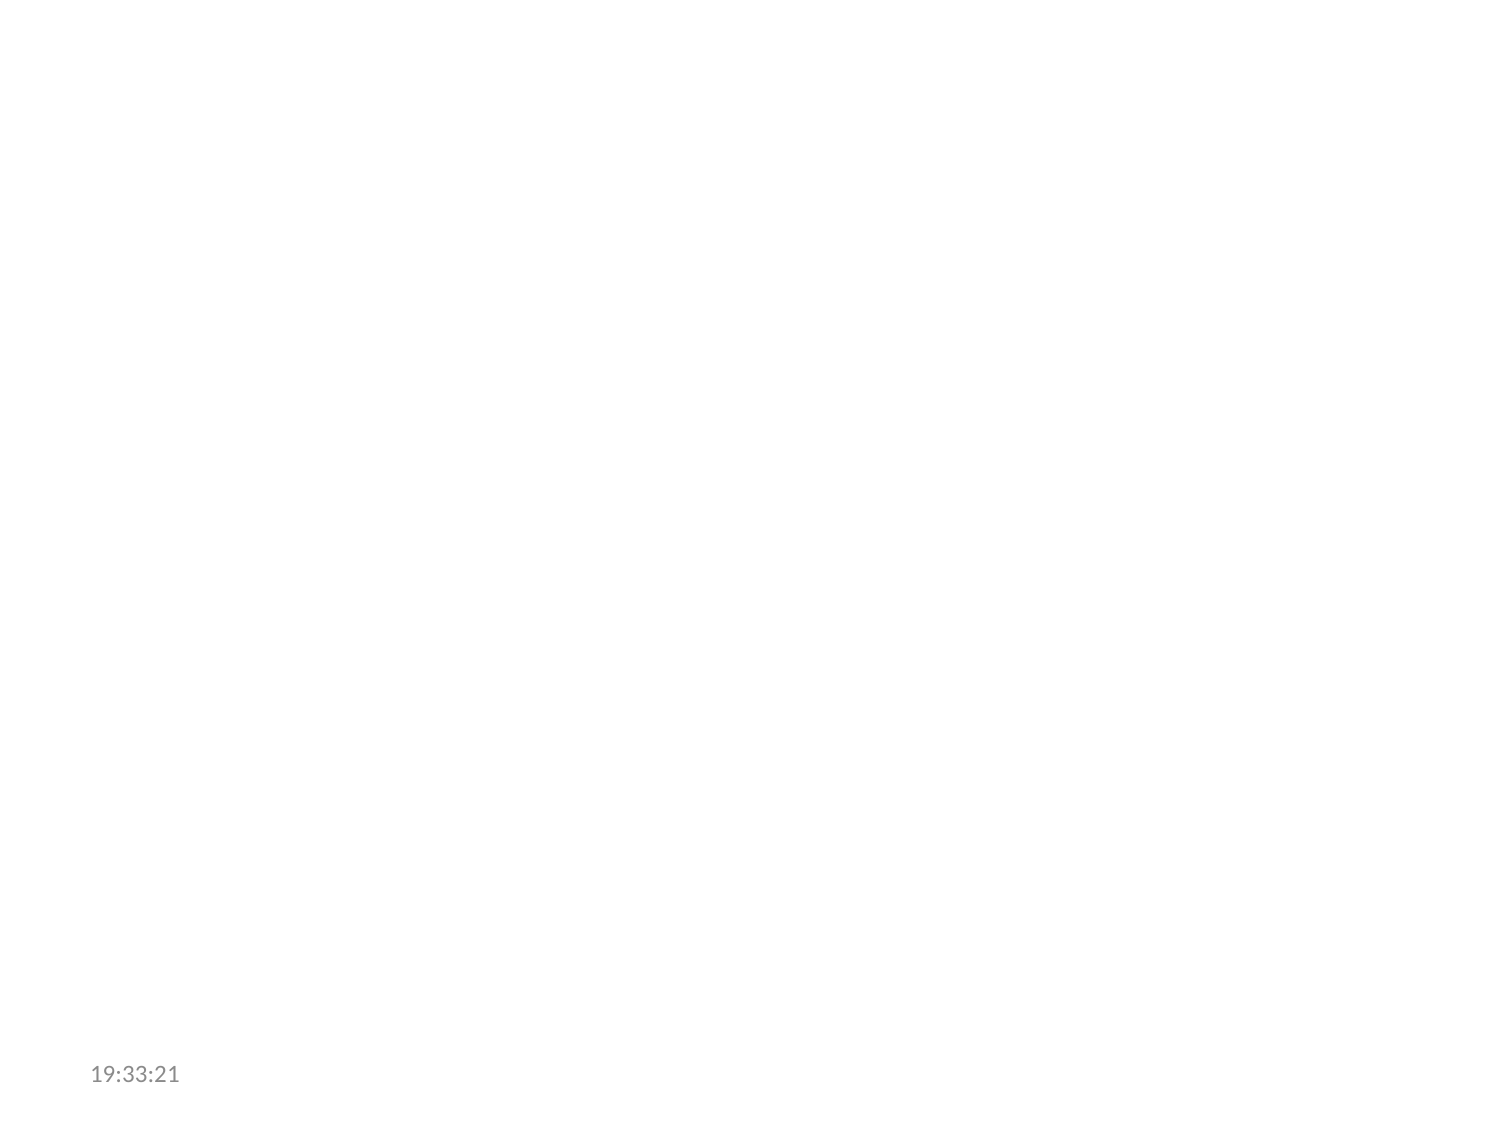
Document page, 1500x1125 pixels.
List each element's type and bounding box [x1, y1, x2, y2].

slide_number [75, 1042, 425, 1103]
